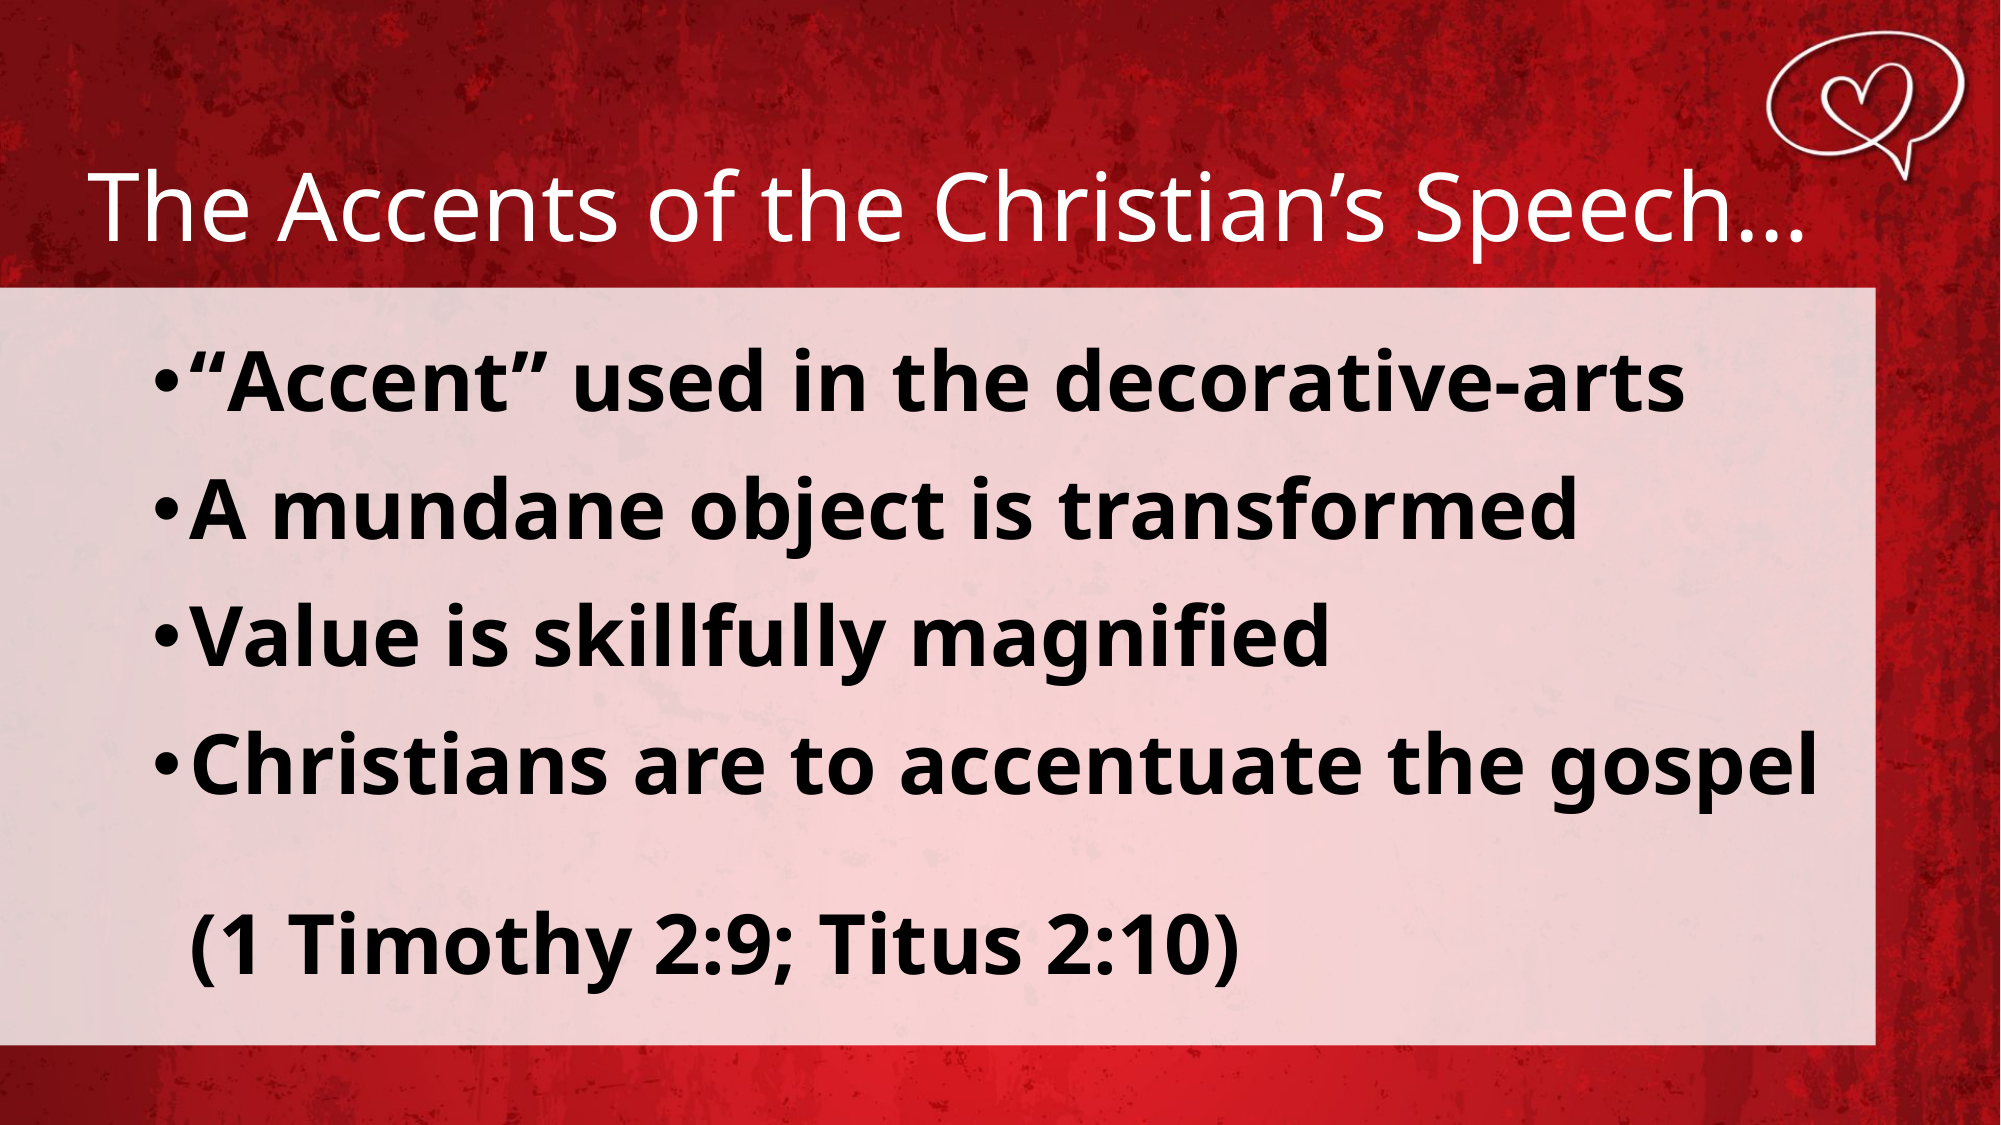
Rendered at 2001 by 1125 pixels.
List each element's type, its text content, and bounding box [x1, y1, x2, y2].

picture [0, 0, 2001, 1125]
title The Accents of the Christian’s Speech… [72, 59, 1863, 271]
list “Accent” used in the decorative-arts A mundane object is transformed Value is skillfully magnified Christians are to accentuate the gospel (1 Timothy 2:9; Titus 2:10) [137, 314, 1842, 1018]
